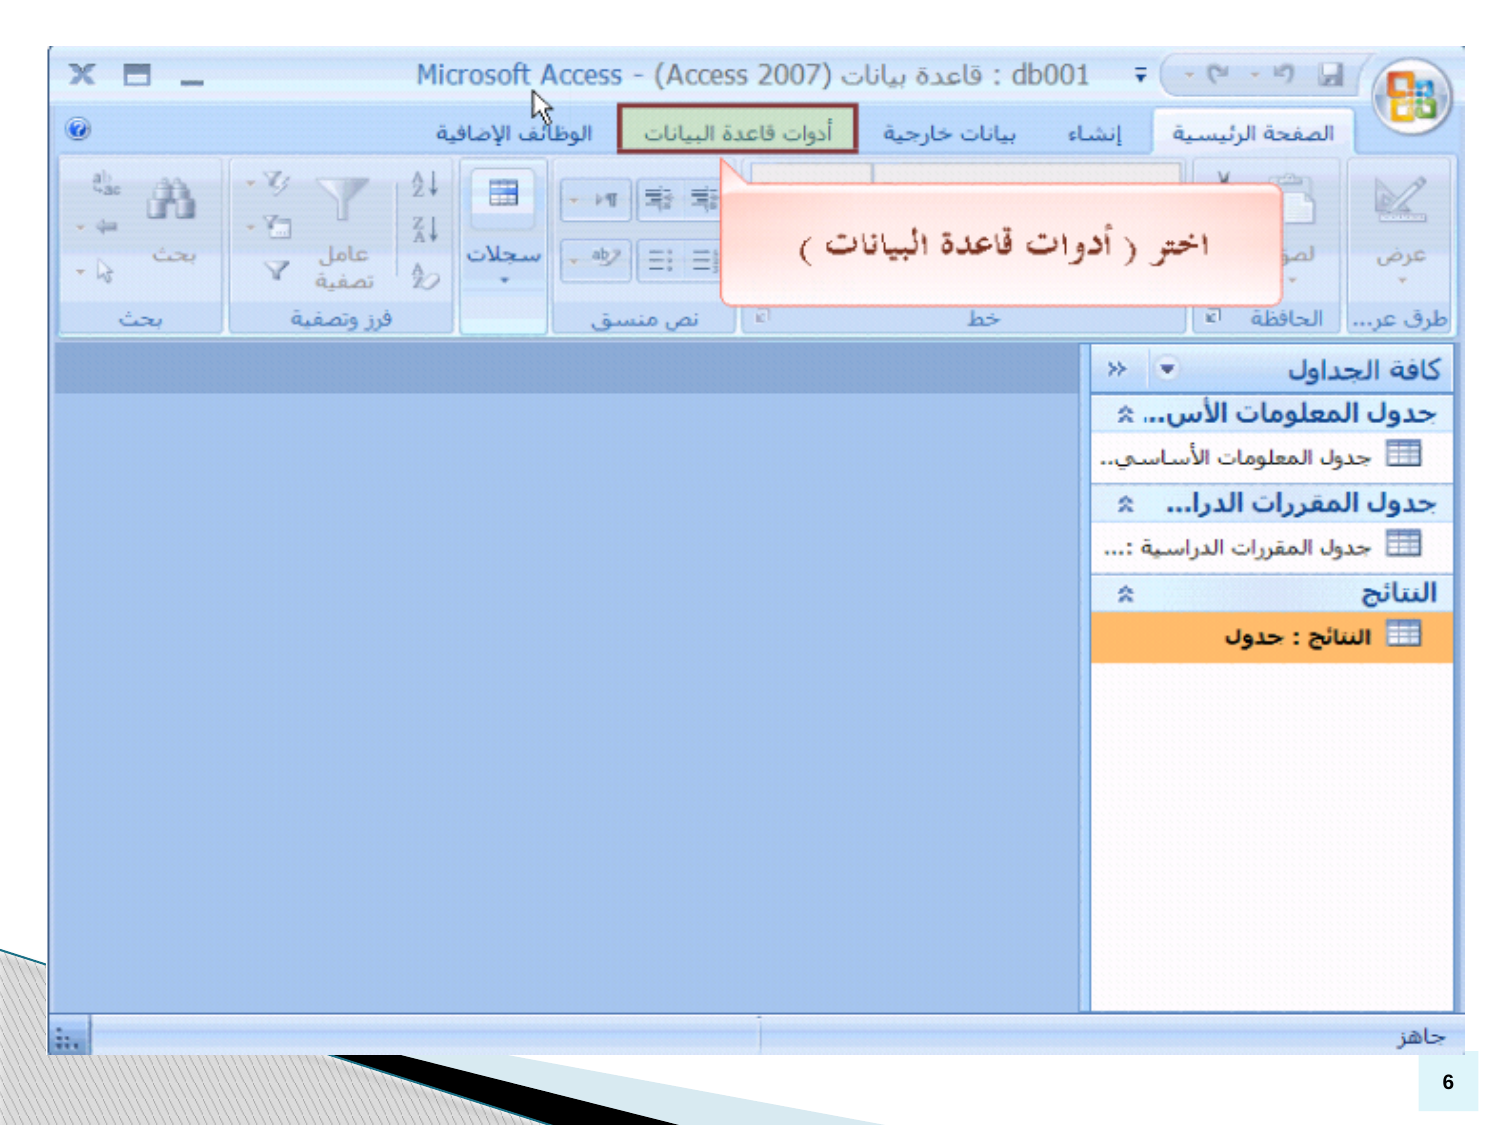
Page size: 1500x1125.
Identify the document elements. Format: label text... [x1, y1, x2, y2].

picture [46, 46, 1466, 1055]
slide_number 6 [1418, 1051, 1479, 1112]
